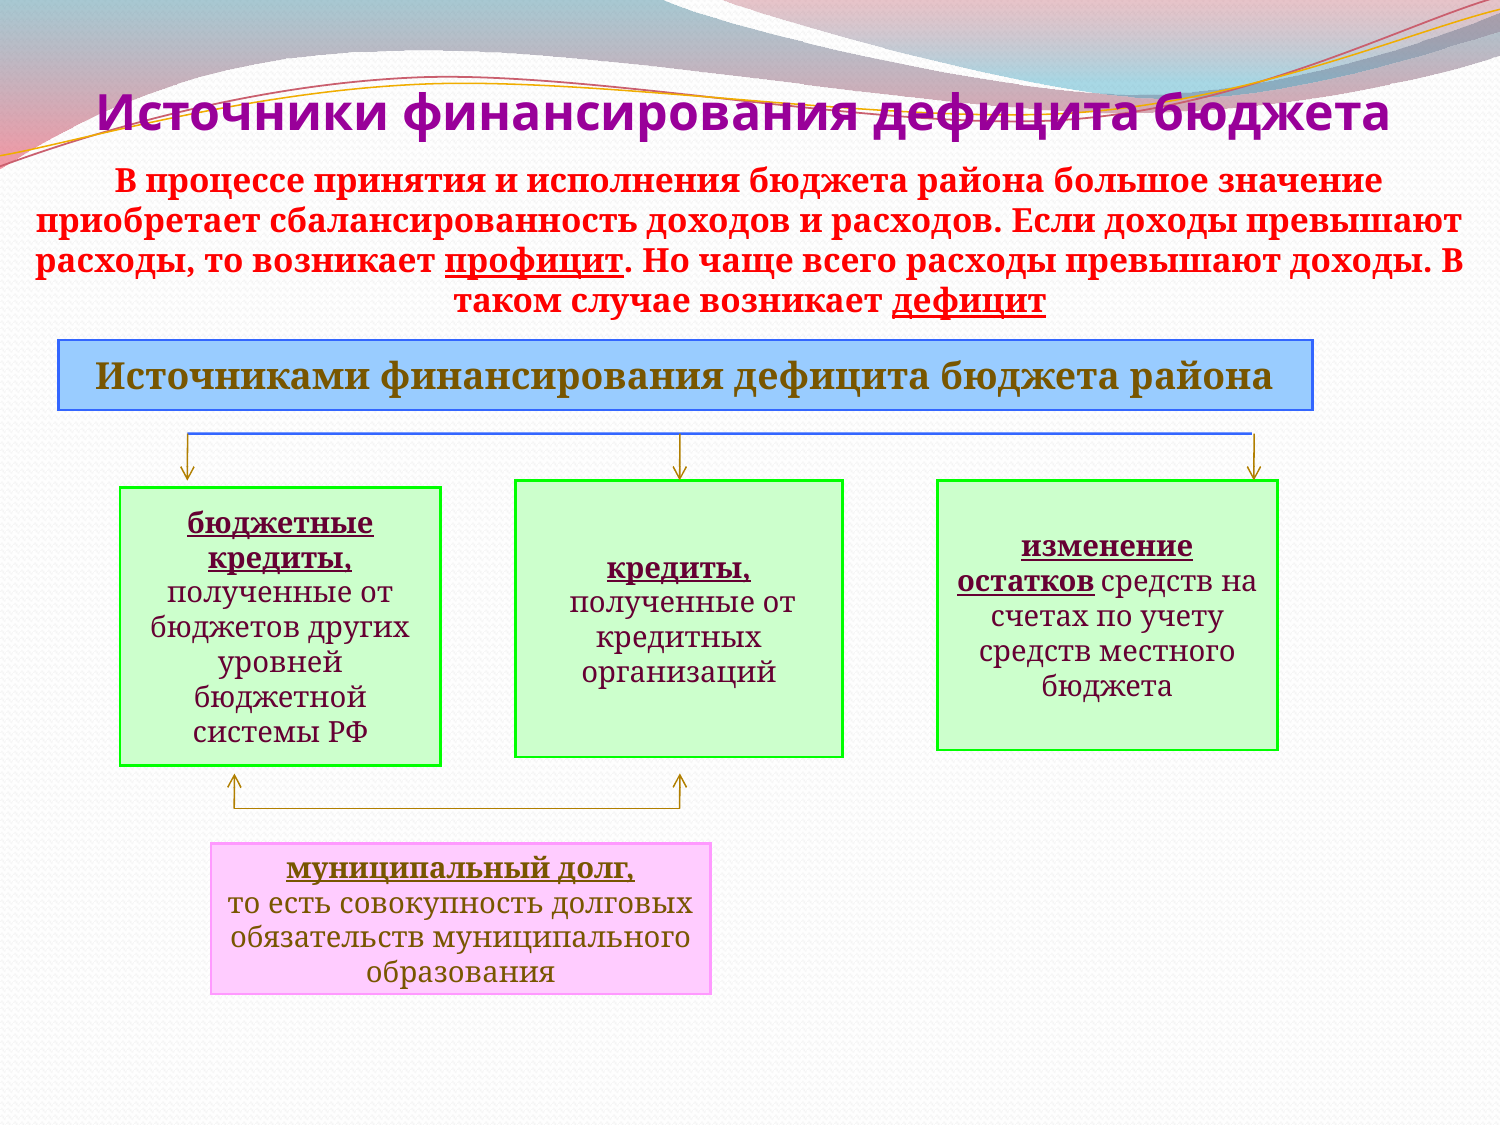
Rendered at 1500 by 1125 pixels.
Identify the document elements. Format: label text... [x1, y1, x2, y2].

text_box бюджетные кредиты, полученные от бюджетов других уровней бюджетной системы РФ [120, 487, 441, 766]
text_box изменение остатков средств на счетах по учету средств местного бюджета [937, 480, 1278, 750]
text_box В процессе принятия и исполнения бюджета района большое значение приобретает сбалансированность доходов и расходов. Если доходы превышают расходы, то возникает профицит. Но чаще всего расходы превышают доходы. В таком случае возникает дефицит [0, 152, 1500, 327]
text_box муниципальный долг, то есть совокупность долговых обязательств муниципального образования [210, 843, 711, 994]
list Источниками финансирования дефицита бюджета района [58, 339, 1313, 411]
text_box кредиты, полученные от кредитных организаций [515, 480, 843, 757]
title Источники финансирования дефицита бюджета [23, 0, 1465, 141]
